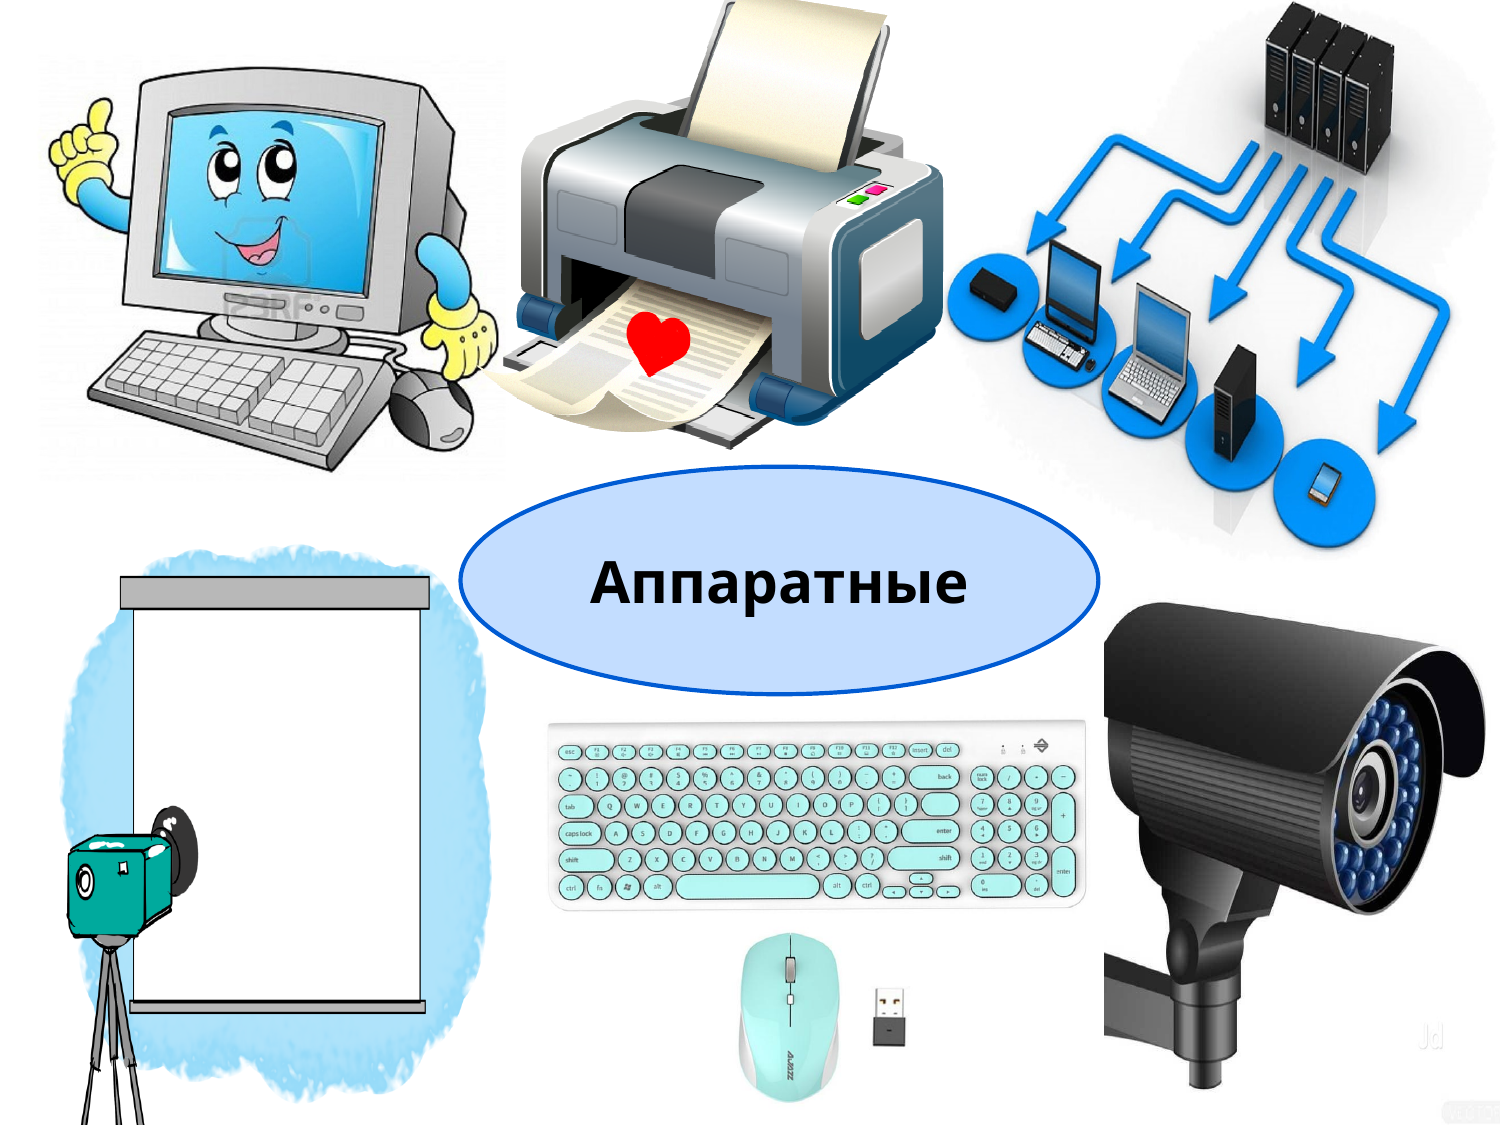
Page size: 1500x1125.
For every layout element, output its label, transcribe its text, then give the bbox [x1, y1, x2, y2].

text_box Аппаратные [515, 511, 992, 589]
picture [0, 0, 1500, 1125]
